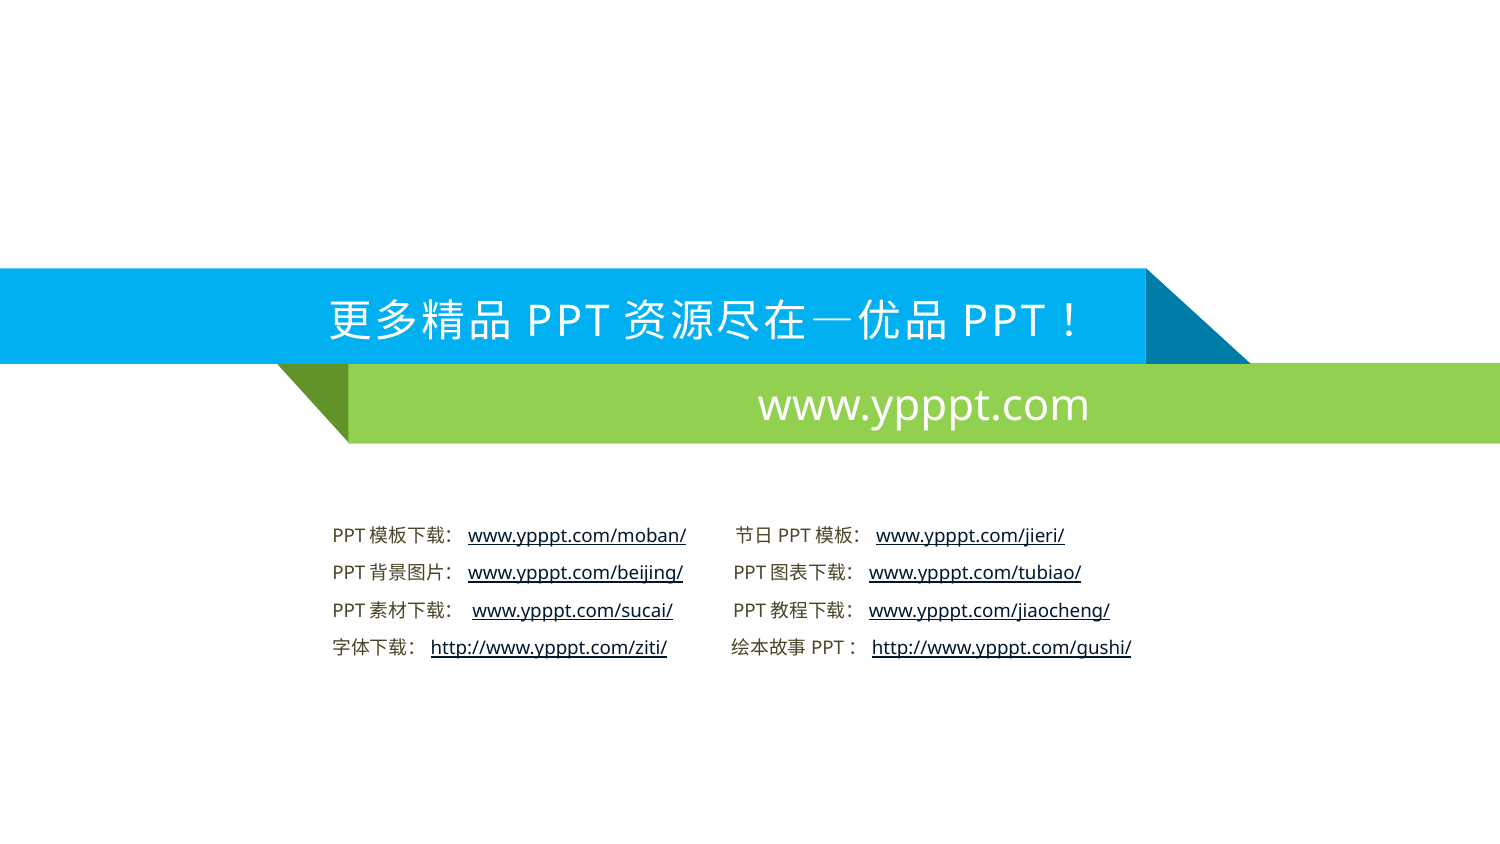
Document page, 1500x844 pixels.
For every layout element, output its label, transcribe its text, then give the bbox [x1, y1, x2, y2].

text_box www.ypppt.com [347, 362, 1500, 445]
text_box PPT模板下载：www.ypppt.com/moban/ 节日PPT模板：www.ypppt.com/jieri/ PPT背景图片：www.ypppt.com/beijing/ PPT图表下载：www.ypppt.com/tubiao/ PPT素材下载： www.ypppt.com/sucai/ PPT教程下载：www.ypppt.com/jiaocheng/ 字体下载：http://www.ypppt.com/ziti/ 绘本故事PPT：http://www.ypppt.com/gushi/ [317, 482, 1168, 691]
text_box [1144, 265, 1254, 365]
text_box 更多精品PPT资源尽在—优品PPT！ [0, 267, 1144, 365]
text_box [276, 365, 347, 443]
